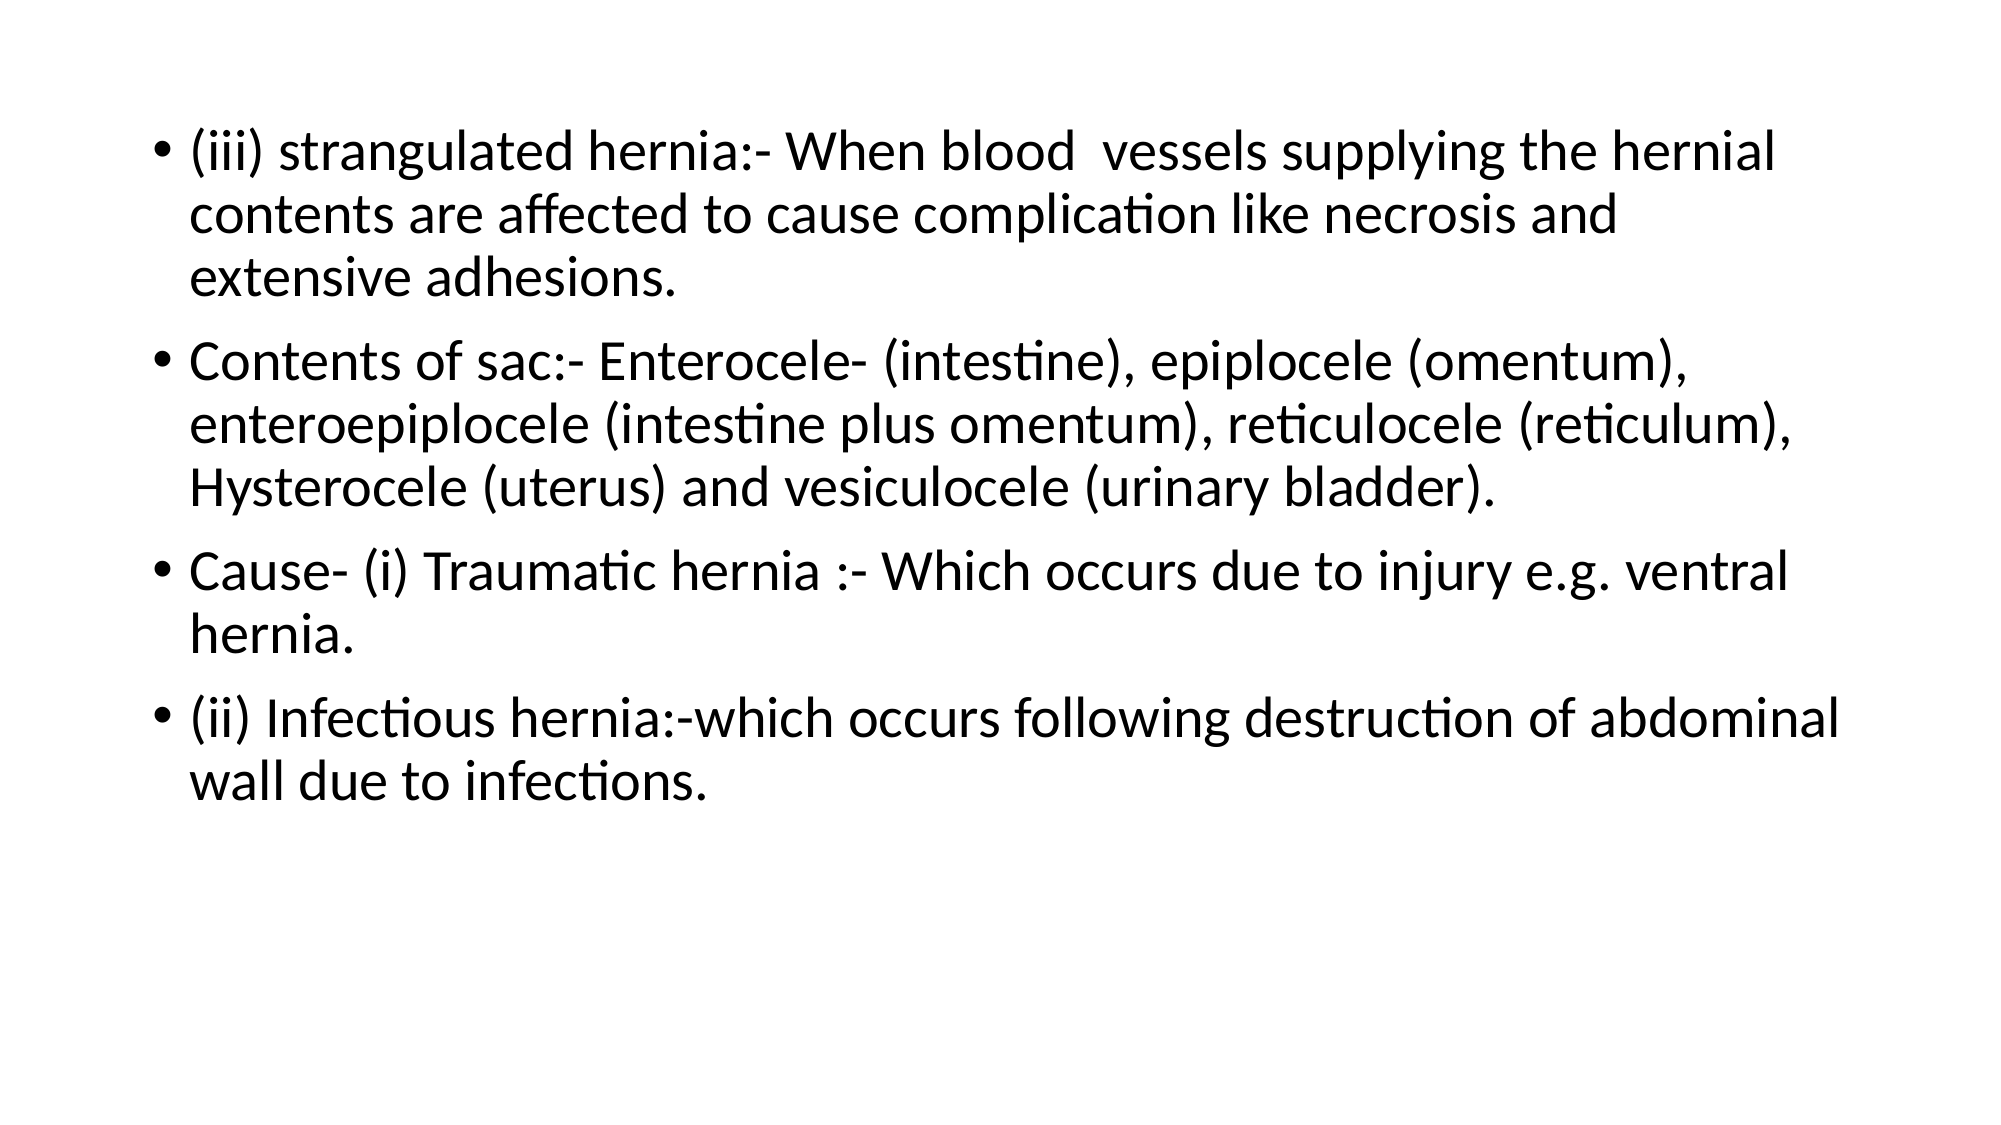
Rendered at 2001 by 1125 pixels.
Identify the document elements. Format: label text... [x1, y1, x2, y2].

list (iii) strangulated hernia:- When blood vessels supplying the hernial contents are affected to cause complication like necrosis and extensive adhesions. Contents of sac:- Enterocele- (intestine), epiplocele (omentum), enteroepiplocele (intestine plus omentum), reticulocele (reticulum), Hysterocele (uterus) and vesiculocele (urinary bladder). Cause- (i) Traumatic hernia :- Which occurs due to injury e.g. ventral hernia. (ii) Infectious hernia:-which occurs following destruction of abdominal wall due to infections. [137, 113, 1863, 1014]
